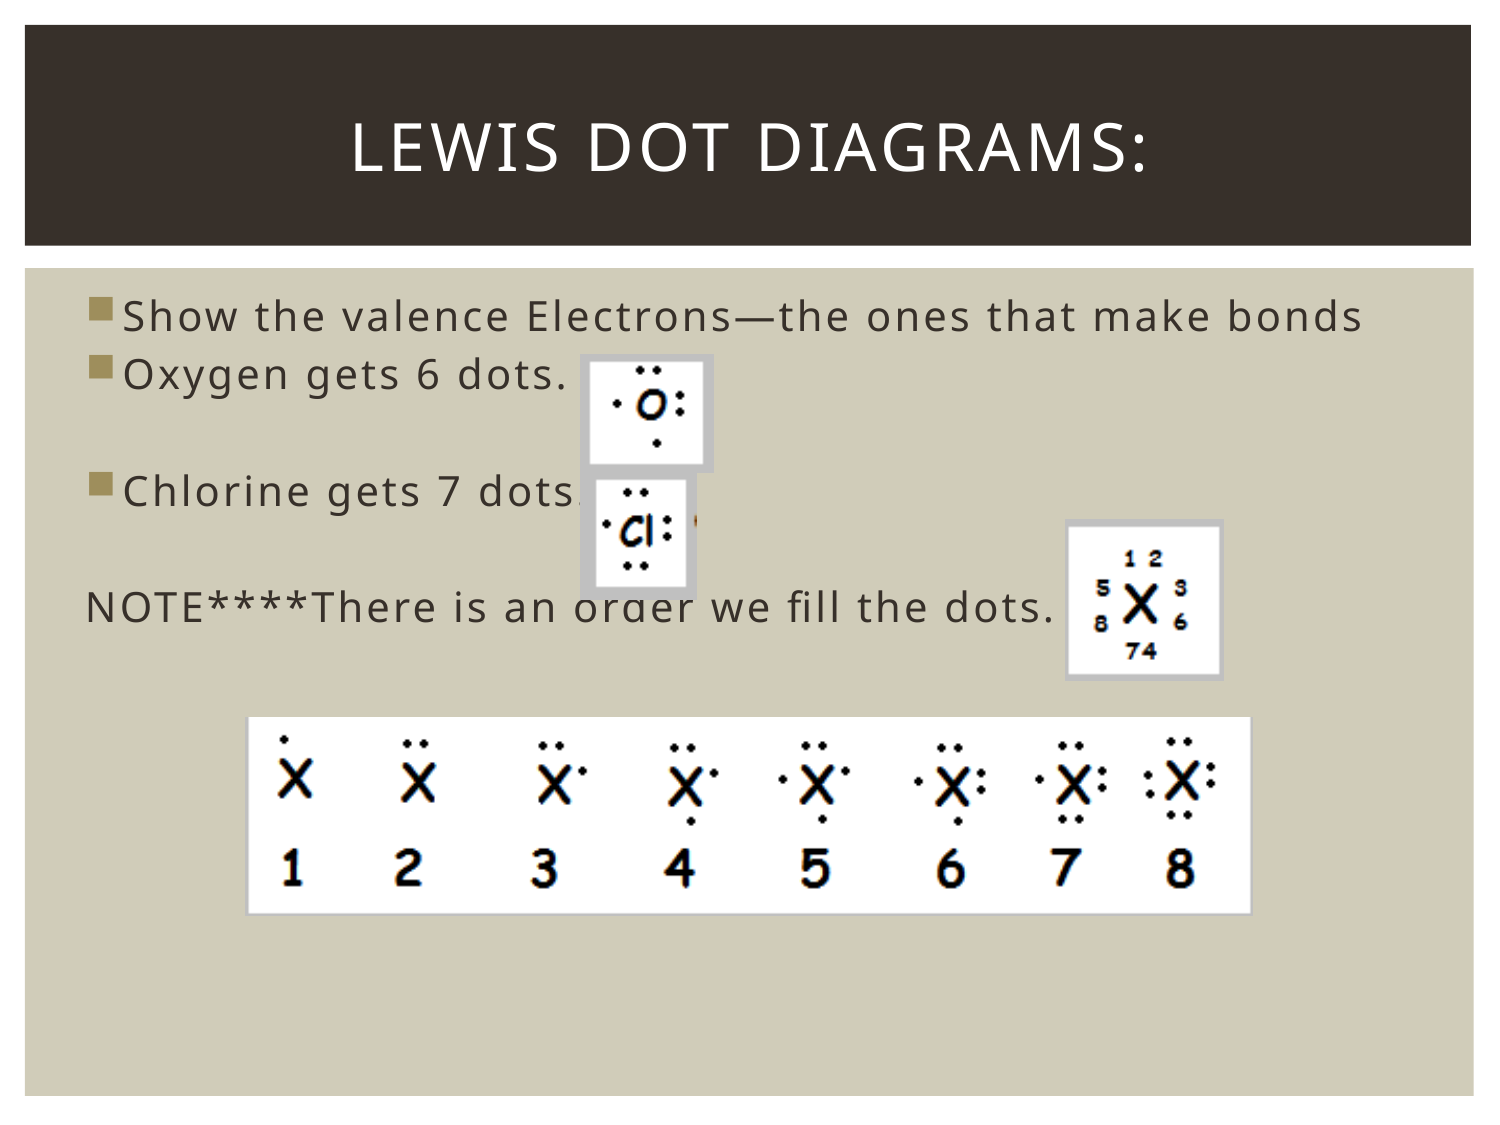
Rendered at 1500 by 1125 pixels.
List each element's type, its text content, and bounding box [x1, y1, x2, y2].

list Show the valence Electrons—the ones that make bonds Oxygen gets 6 dots. Chlorine gets 7 dots. NOTE****There is an order we fill the dots. [62, 281, 1442, 1005]
picture [1064, 519, 1224, 681]
picture [579, 353, 714, 601]
title Lewis Dot Diagrams: [62, 58, 1438, 232]
picture [245, 717, 1253, 917]
